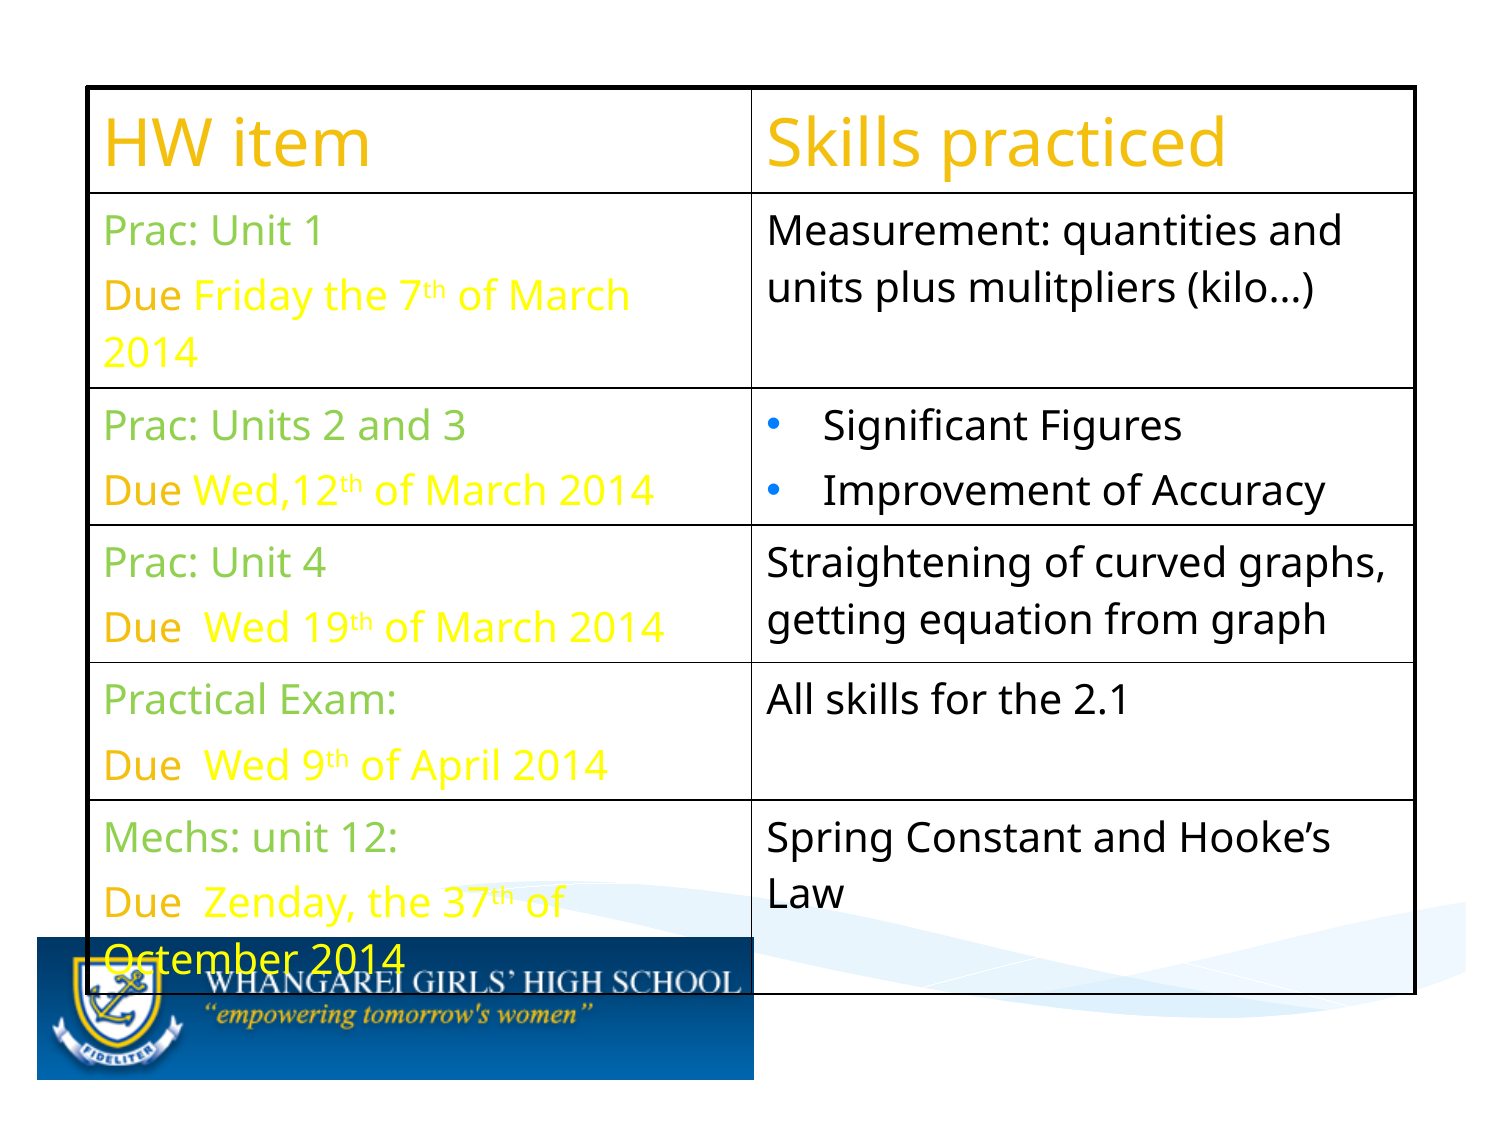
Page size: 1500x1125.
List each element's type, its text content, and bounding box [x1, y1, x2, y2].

table_cell Spring Constant and Hooke’s Law [752, 801, 1413, 993]
table_header HW item [90, 90, 751, 192]
table_cell Prac: Unit 4 Due Wed 19th of March 2014 [90, 526, 751, 662]
table_cell Prac: Units 2 and 3 Due Wed,12th of March 2014 [90, 389, 751, 524]
table_cell Prac: Unit 1 Due Friday the 7th of March 2014 [90, 194, 751, 387]
table_cell All skills for the 2.1 [752, 663, 1413, 799]
table_cell Measurement: quantities and units plus mulitpliers (kilo…) [752, 194, 1413, 387]
picture [37, 937, 754, 1080]
table_cell Straightening of curved graphs, getting equation from graph [752, 526, 1413, 662]
table_cell Significant Figures Improvement of Accuracy [752, 389, 1413, 524]
table_cell Practical Exam: Due Wed 9th of April 2014 [90, 663, 751, 799]
table_header Skills practiced [752, 90, 1413, 192]
table_cell Mechs: unit 12: Due Zenday, the 37th of Octember 2014 [90, 801, 751, 935]
